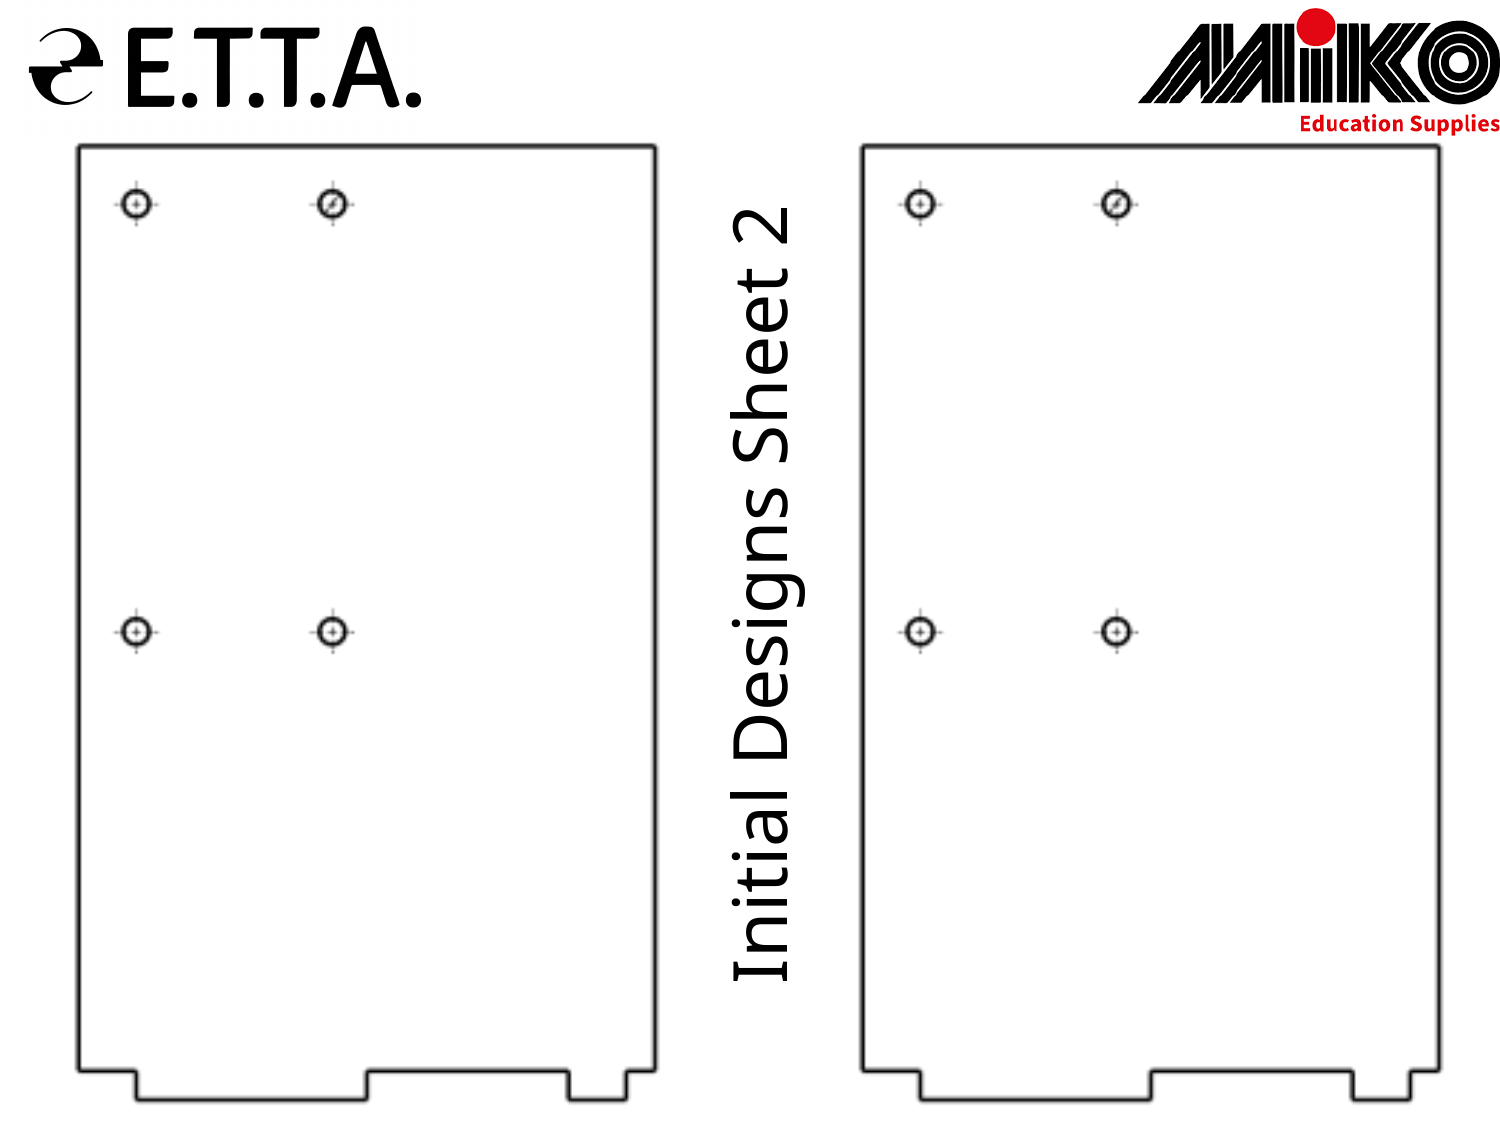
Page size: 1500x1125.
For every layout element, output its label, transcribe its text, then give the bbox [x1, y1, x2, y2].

picture [12, 0, 663, 1109]
text_box Initial Designs Sheet 2 [705, 102, 811, 999]
picture [854, 8, 1500, 1109]
